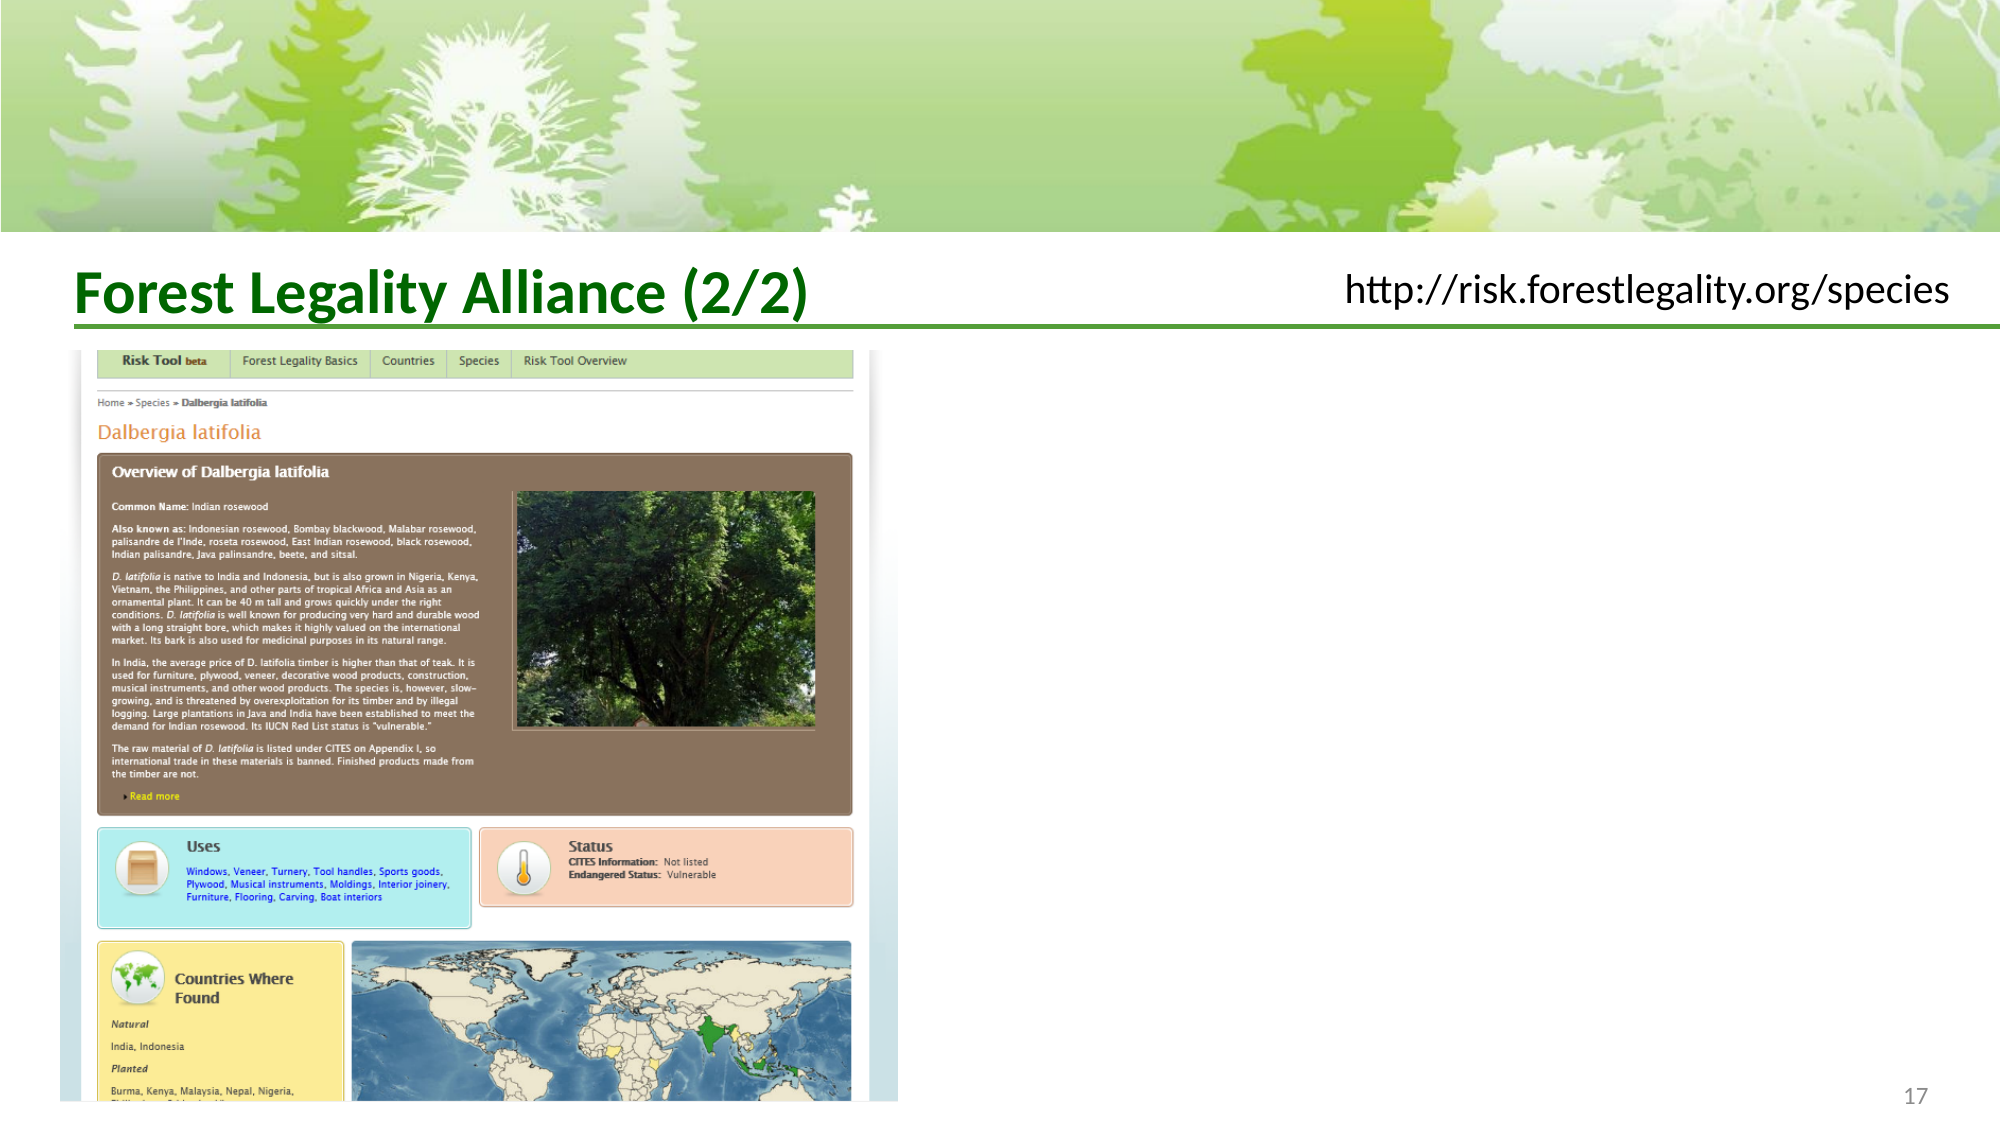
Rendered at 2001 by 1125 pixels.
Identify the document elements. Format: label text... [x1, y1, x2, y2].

title Forest Legality Alliance (2/2) [59, 199, 1410, 387]
slide_number 17 [1493, 1065, 1944, 1125]
picture [60, 350, 898, 1102]
picture [0, 0, 2000, 232]
text_box http://risk.forestlegality.org/species [1329, 253, 2000, 319]
